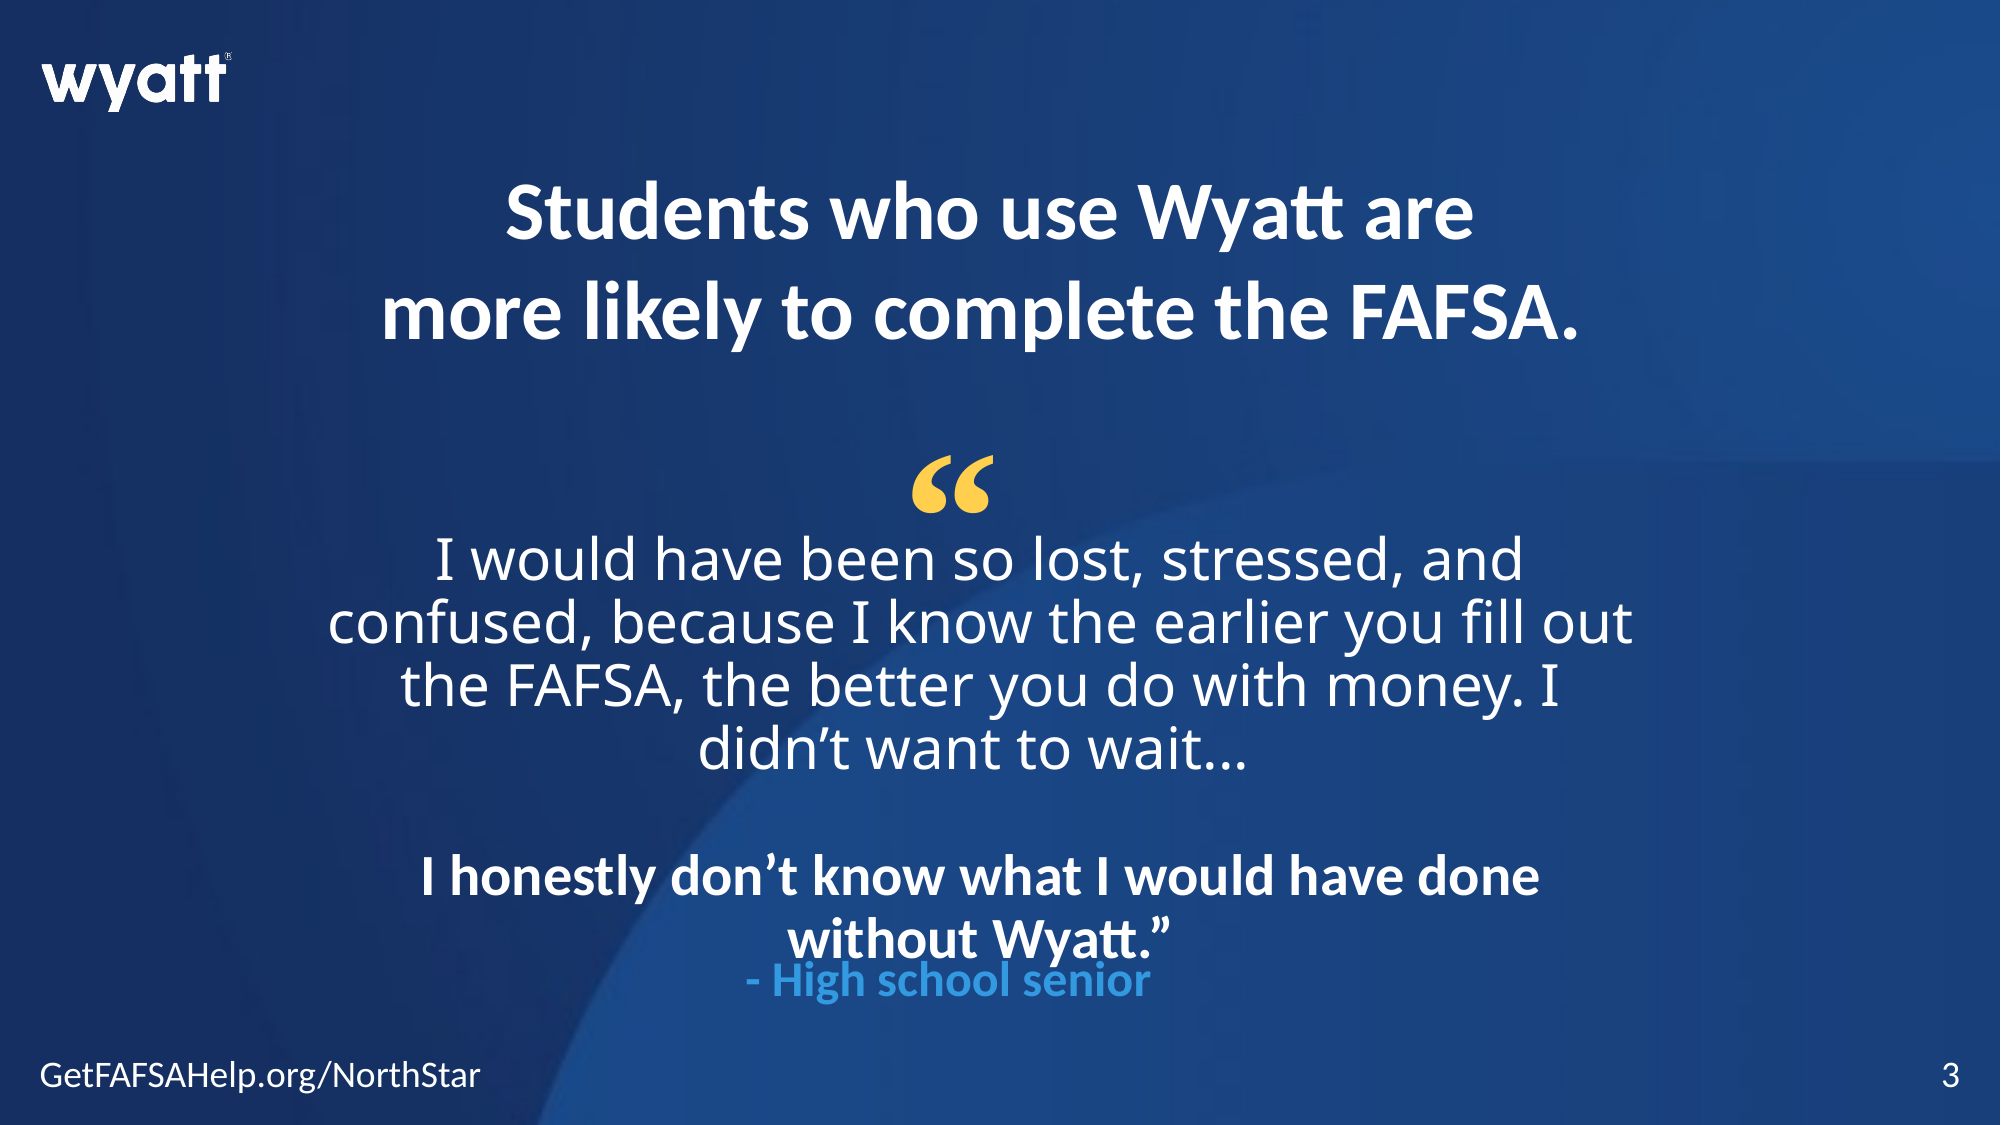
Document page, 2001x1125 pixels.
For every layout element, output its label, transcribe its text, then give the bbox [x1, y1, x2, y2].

text_box Students who use Wyatt are more likely to complete the FAFSA. [326, 148, 1674, 364]
text_box I would have been so lost, stressed, and confused, because I know the earlier you fill out the FAFSA, the better you do with money. I didn’t want to wait... I honestly don’t know what I would have done without Wyatt.” [307, 522, 1655, 945]
text_box “ [888, 408, 1079, 635]
picture [0, 0, 2000, 1125]
text_box - High school senior [205, 945, 1692, 1076]
